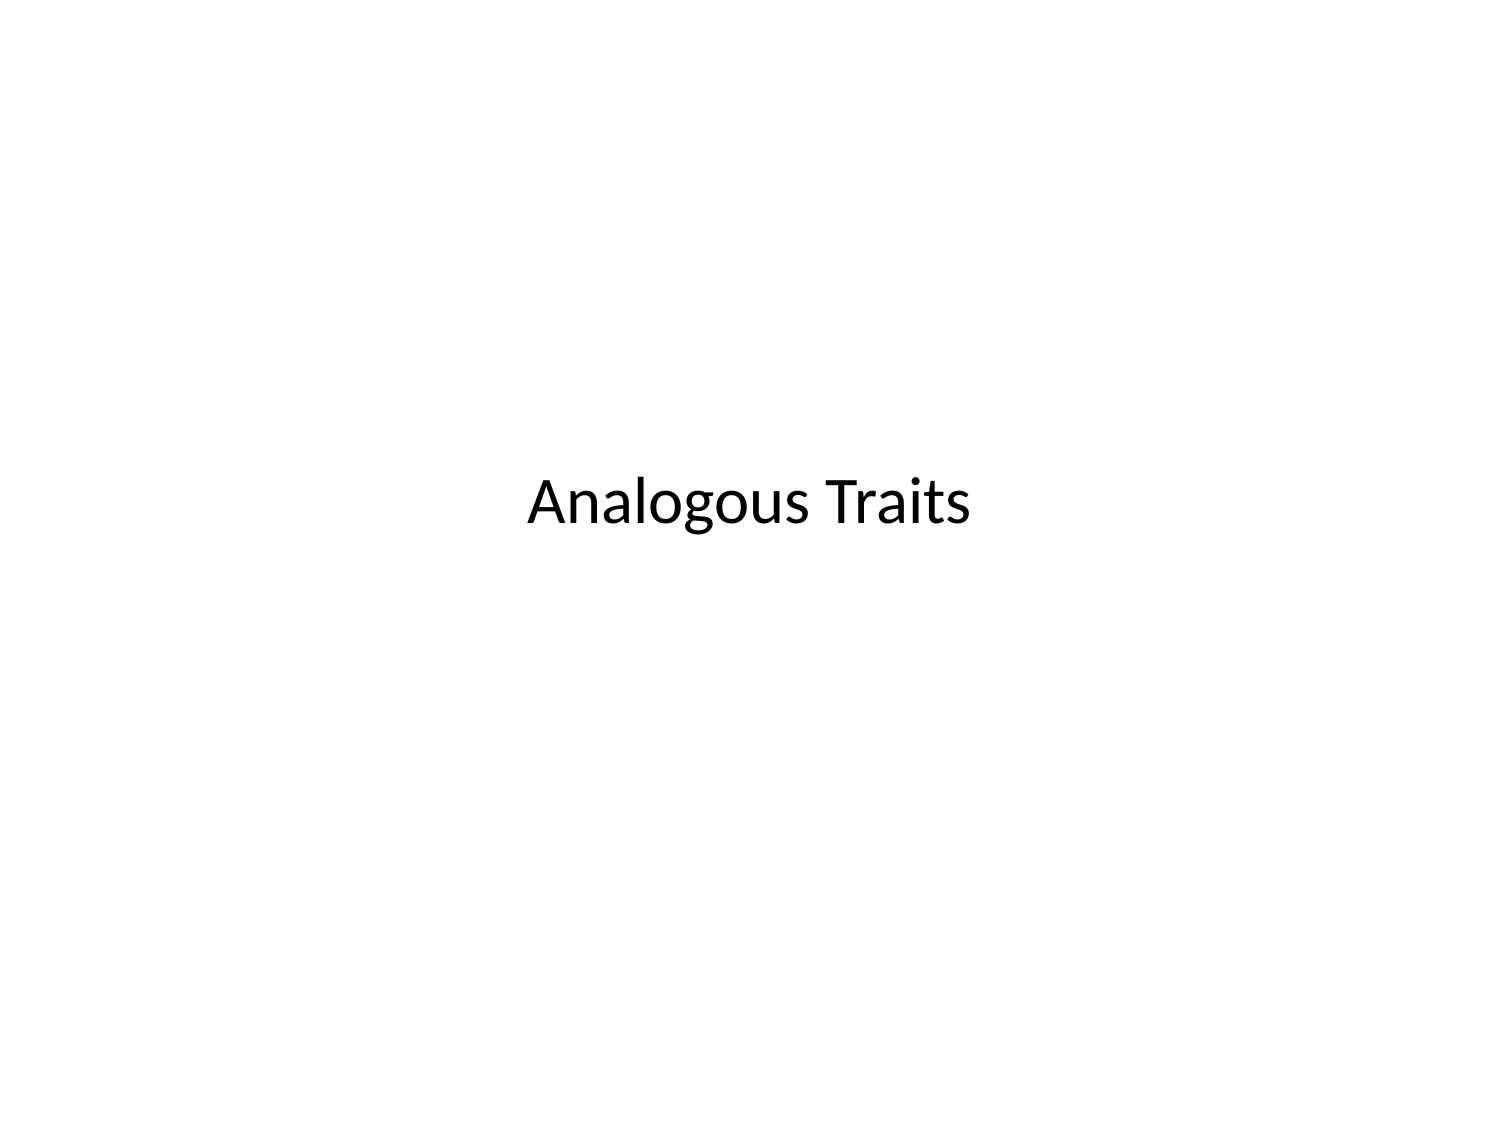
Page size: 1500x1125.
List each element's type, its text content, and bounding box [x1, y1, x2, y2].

list Analogous Traits [75, 262, 1425, 1005]
